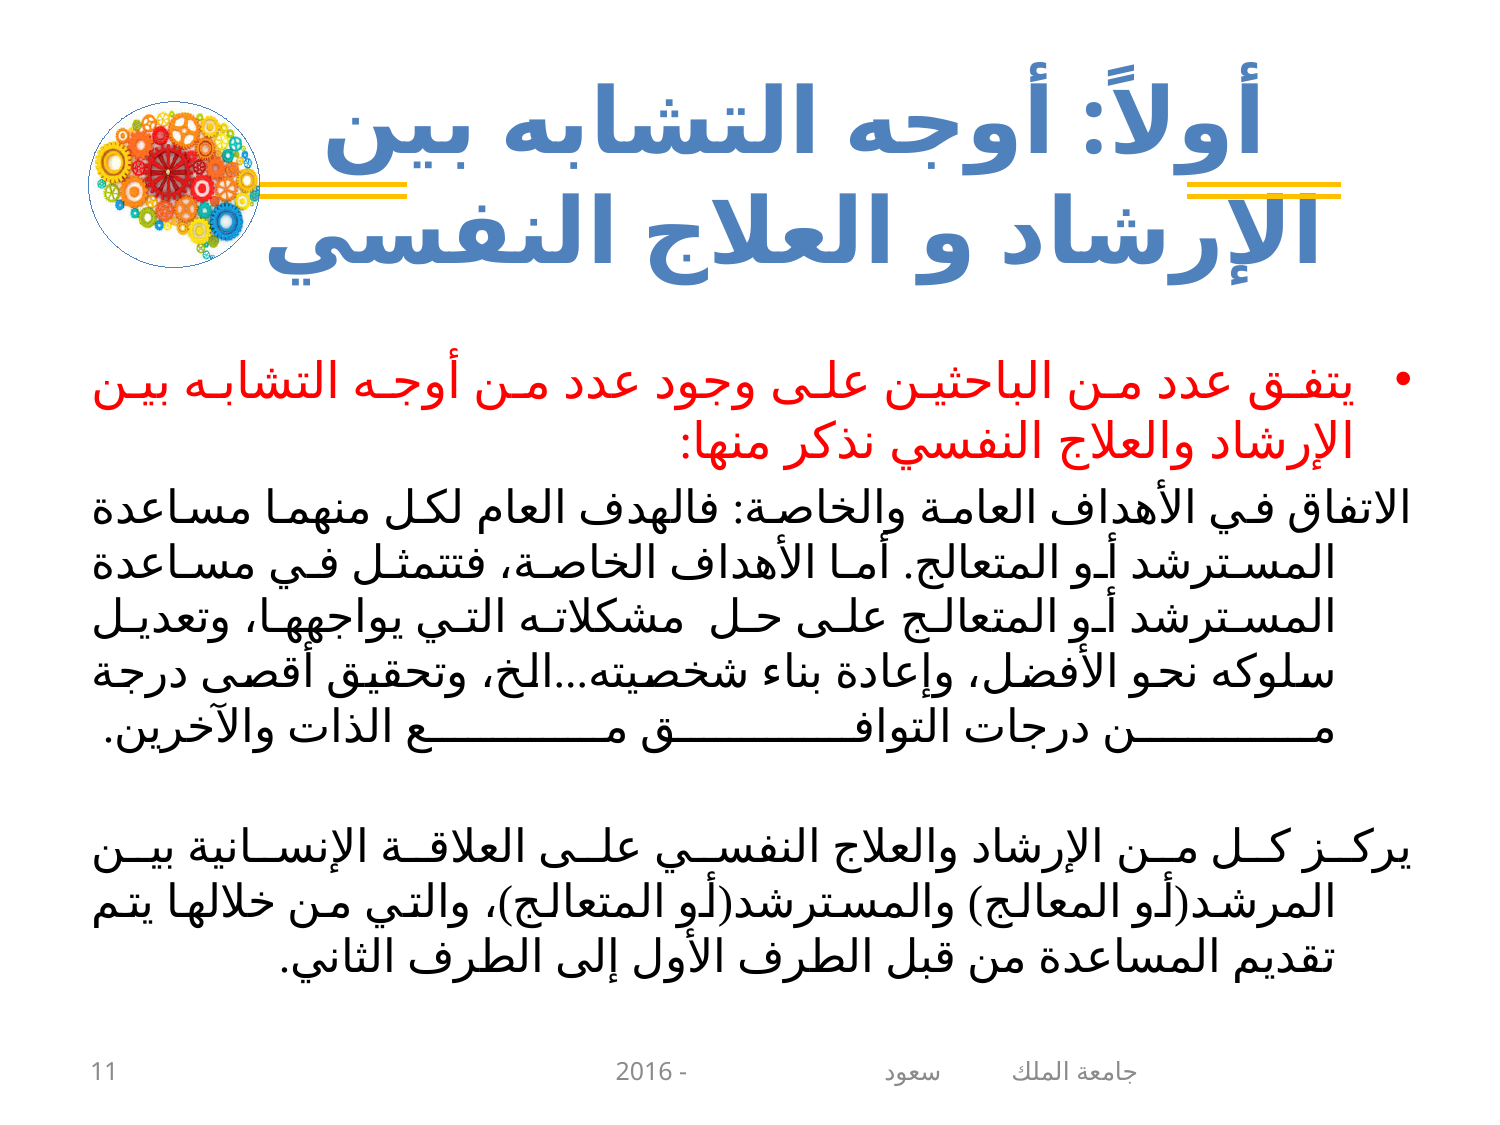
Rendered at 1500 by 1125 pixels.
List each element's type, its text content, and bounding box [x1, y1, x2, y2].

picture [88, 101, 260, 268]
text_box يتفق عدد من الباحثين على وجود عدد من أوجه التشابه بين الإرشاد والعلاج النفسي نذكر منها: الاتفاق في الأهداف العامة والخاصة: فالهدف العام لكل منهما مساعدة المسترشد أو المتعالج. أما الأهداف الخاصة، فتتمثل في مساعدة المسترشد أو المتعالج على حل مشكلاته التي يواجهها، وتعديل سلوكه نحو الأفضل، وإعادة بناء شخصيته...الخ، وتحقيق أقصى درجة من درجات التوافق مع الذات والآخرين. يركز كل من الإرشاد والعلاج النفسي على العلاقة الإنسانية بين المرشد(أو المعالج) والمسترشد(أو المتعالج)، والتي من خلالها يتم تقديم المساعدة من قبل الطرف الأول إلى الطرف الثاني. [76, 340, 1427, 1125]
text_box أولاً: أوجه التشابه بين الإرشاد و العلاج النفسي [224, 54, 1364, 290]
